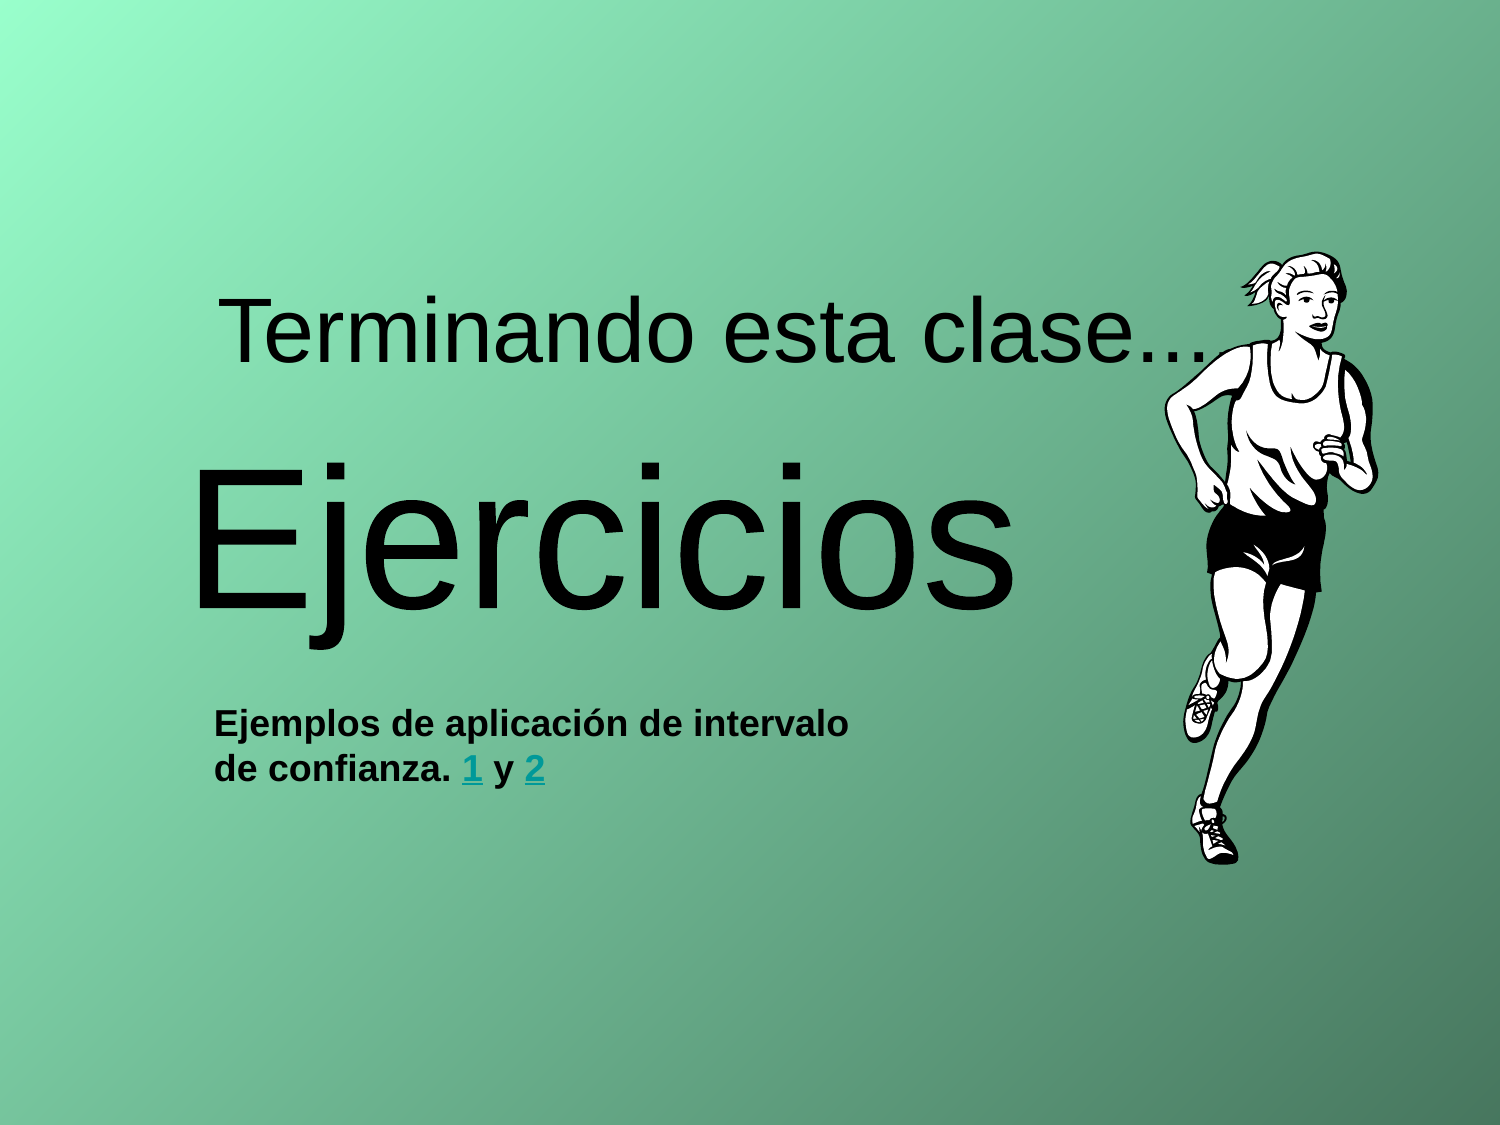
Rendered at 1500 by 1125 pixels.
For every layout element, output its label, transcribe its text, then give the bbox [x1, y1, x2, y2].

title Terminando esta clase.... [52, 231, 1404, 420]
picture [1162, 249, 1381, 867]
text_box Ejemplos de aplicación de intervalo de confianza. 1 y 2 [199, 691, 873, 797]
